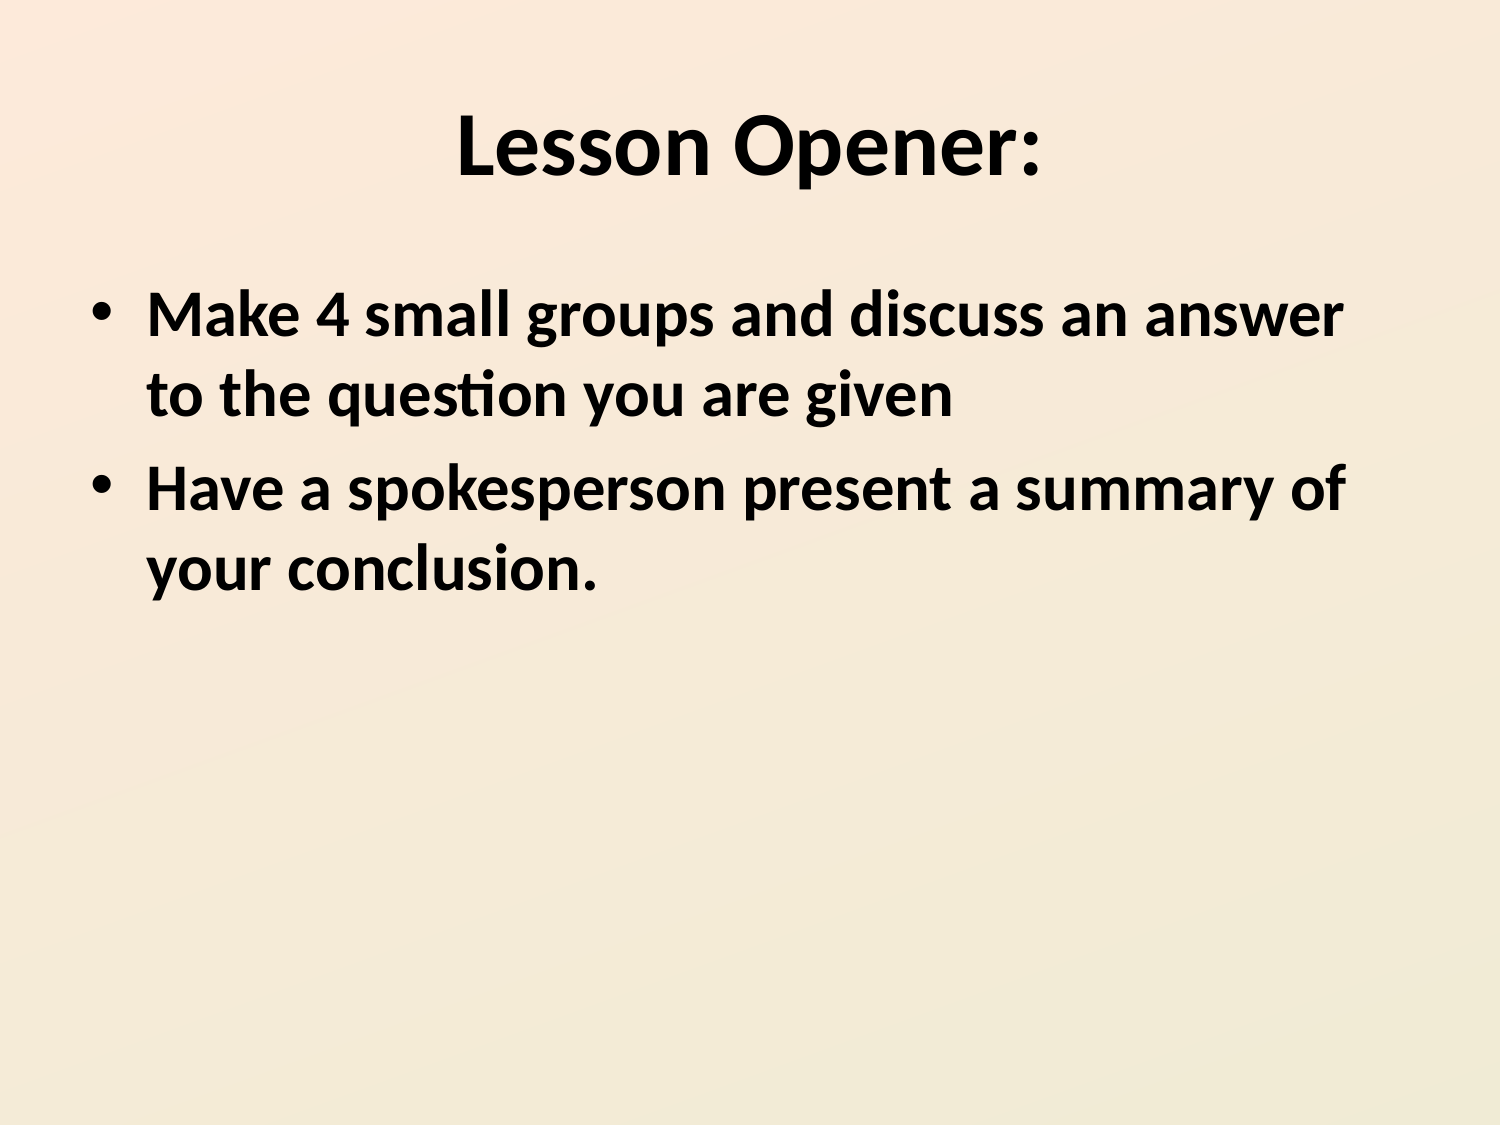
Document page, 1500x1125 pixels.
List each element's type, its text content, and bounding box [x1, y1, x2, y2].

list Make 4 small groups and discuss an answer to the question you are given Have a spokesperson present a summary of your conclusion. [75, 262, 1425, 1005]
title Lesson Opener: [75, 45, 1425, 233]
